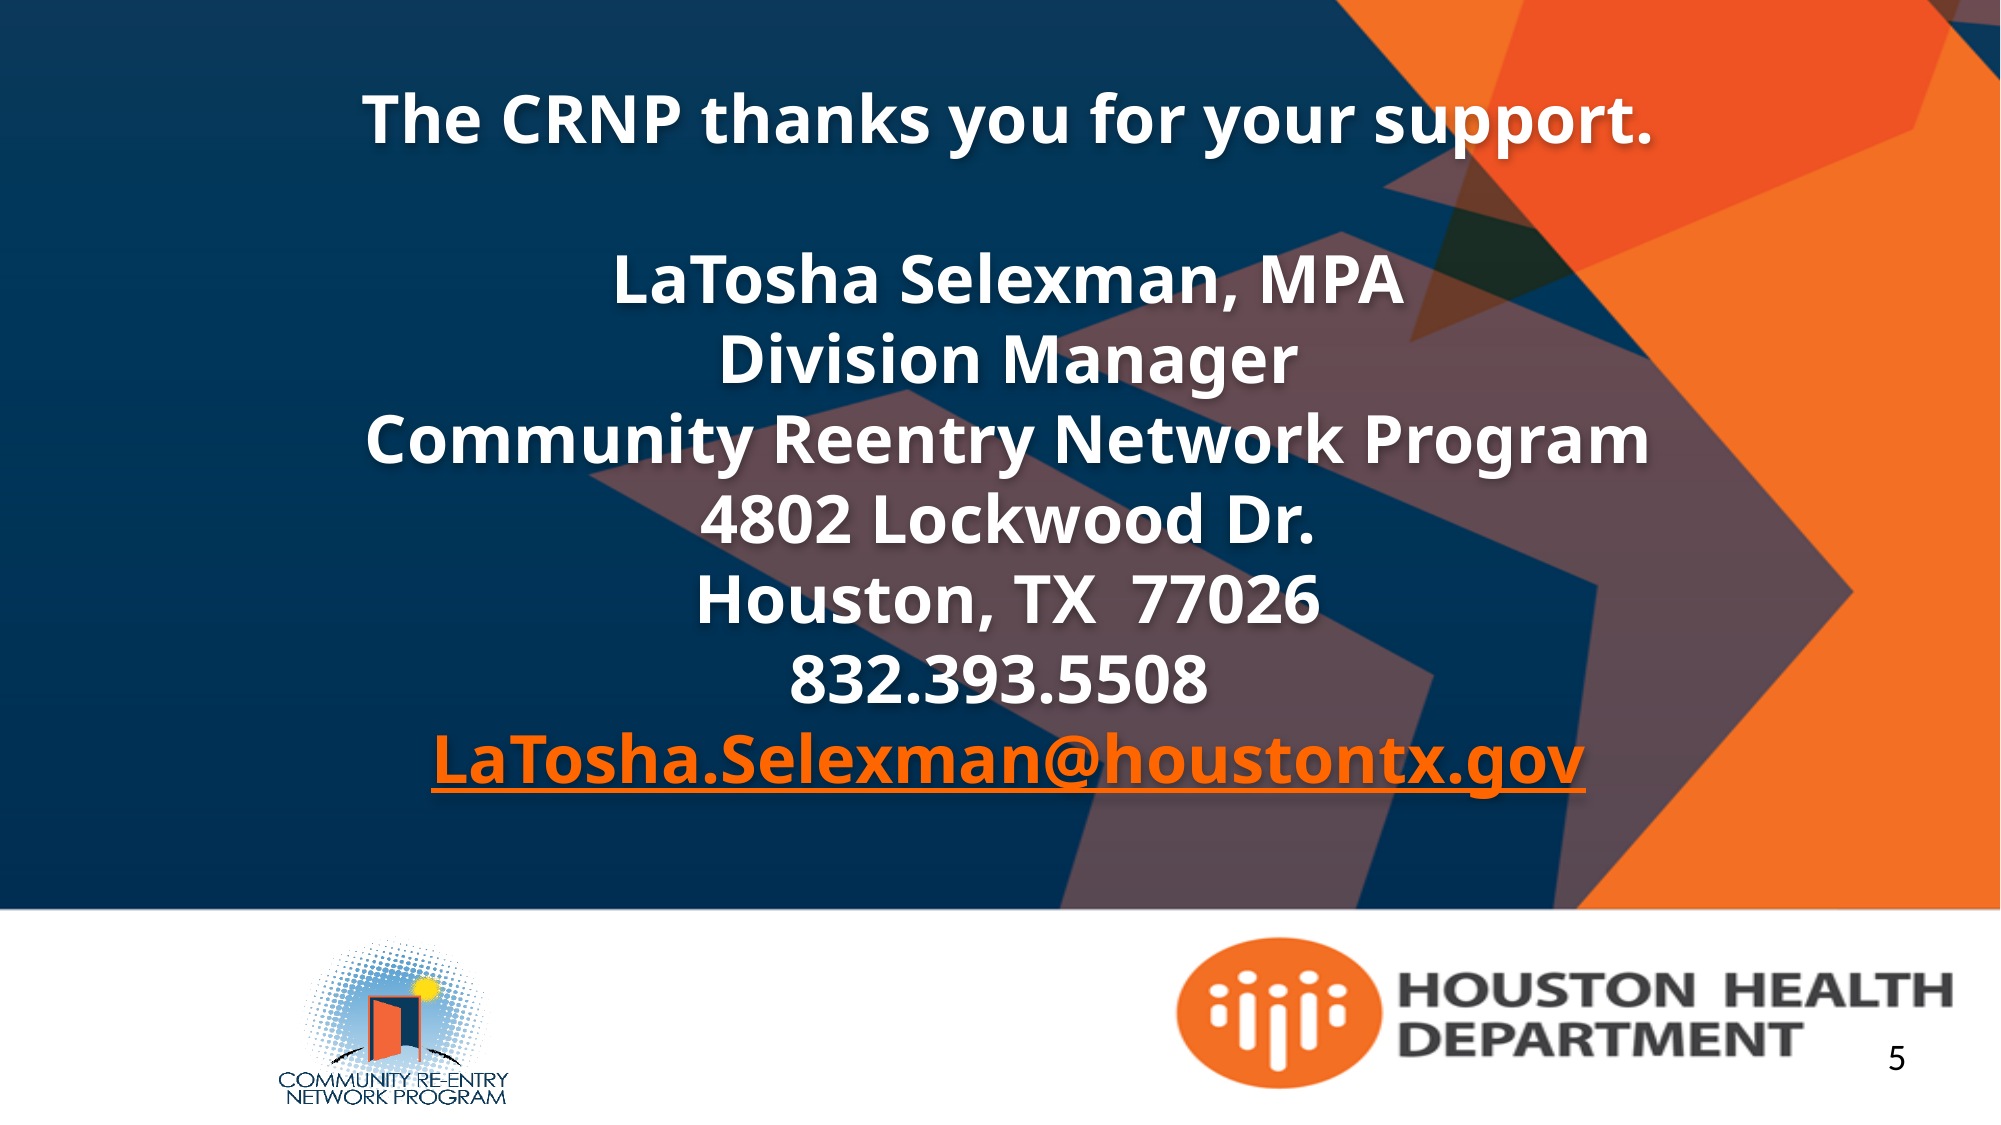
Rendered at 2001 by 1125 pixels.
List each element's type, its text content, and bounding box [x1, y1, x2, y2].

text_box 5 [1872, 1025, 1937, 1086]
picture [0, 0, 2001, 1125]
title The CRNP thanks you for your support. LaTosha Selexman, MPA Division Manager Community Reentry Network Program 4802 Lockwood Dr. Houston, TX 77026 832.393.5508 LaTosha.Selexman@houstontx.gov [55, 281, 1962, 583]
